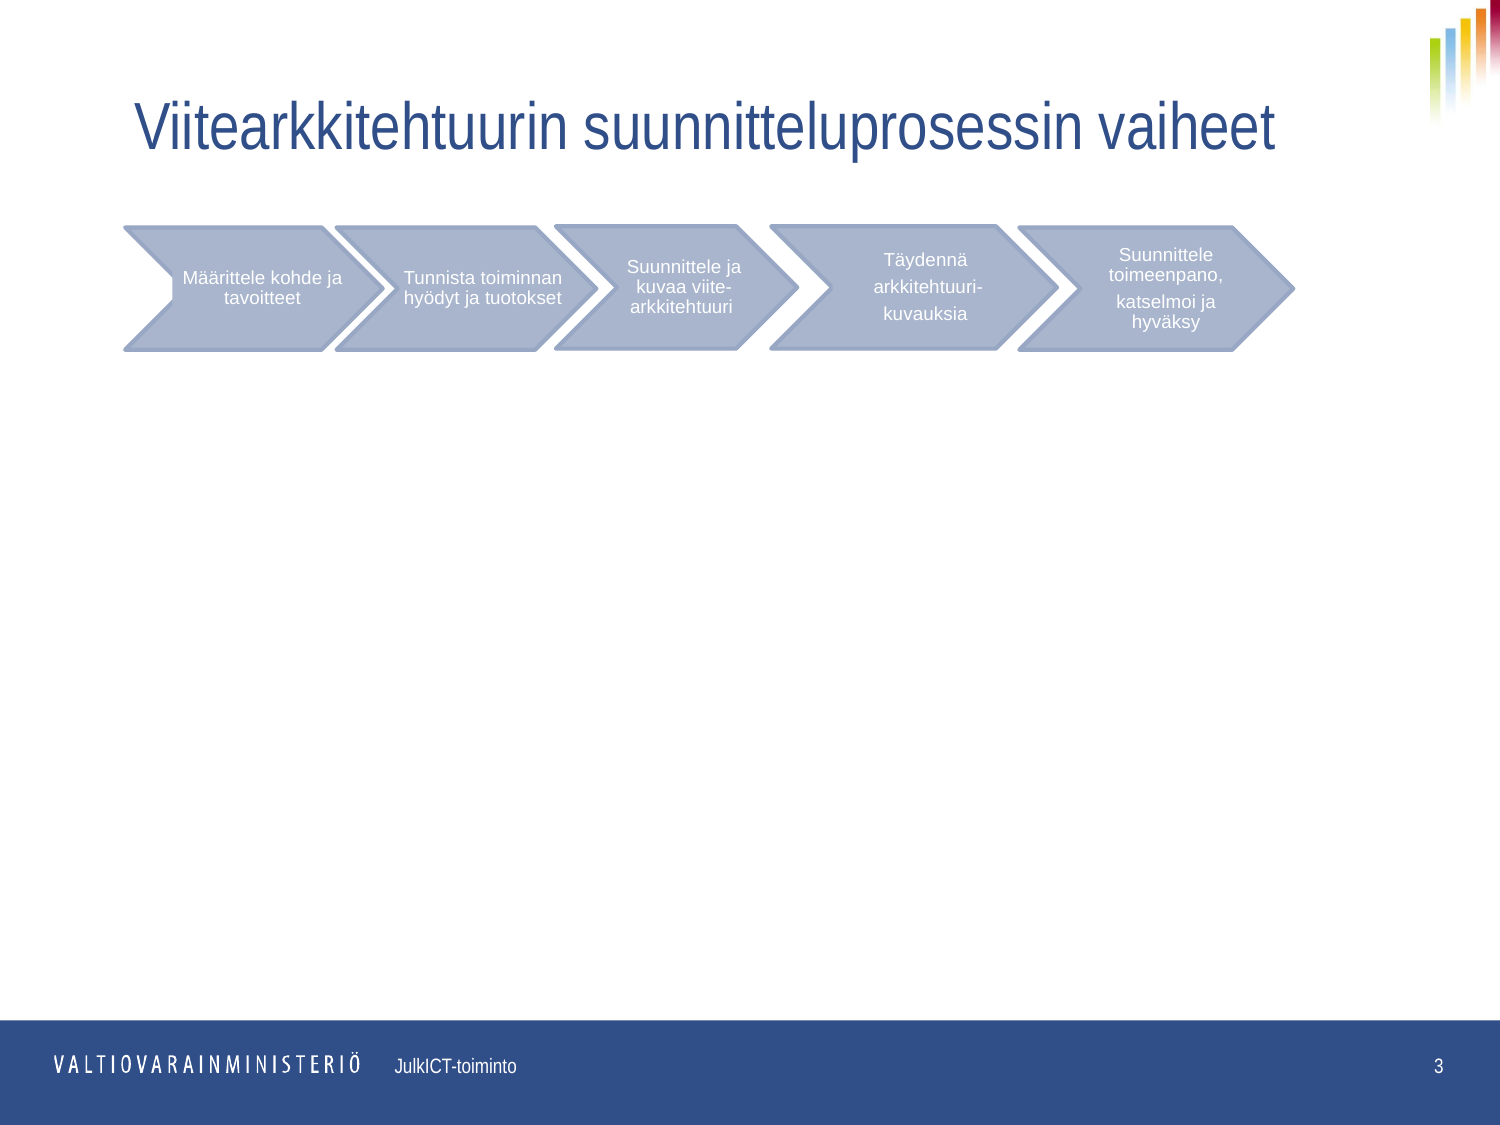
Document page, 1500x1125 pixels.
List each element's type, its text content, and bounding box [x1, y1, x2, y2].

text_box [404, 158, 528, 419]
slide_number 3 [1379, 1045, 1459, 1081]
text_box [615, 166, 738, 409]
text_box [852, 144, 976, 431]
picture [1430, 0, 1500, 143]
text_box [1094, 151, 1218, 426]
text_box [192, 159, 316, 418]
title Viitearkkitehtuurin suunnitteluprosessin vaiheet [52, 66, 1360, 180]
